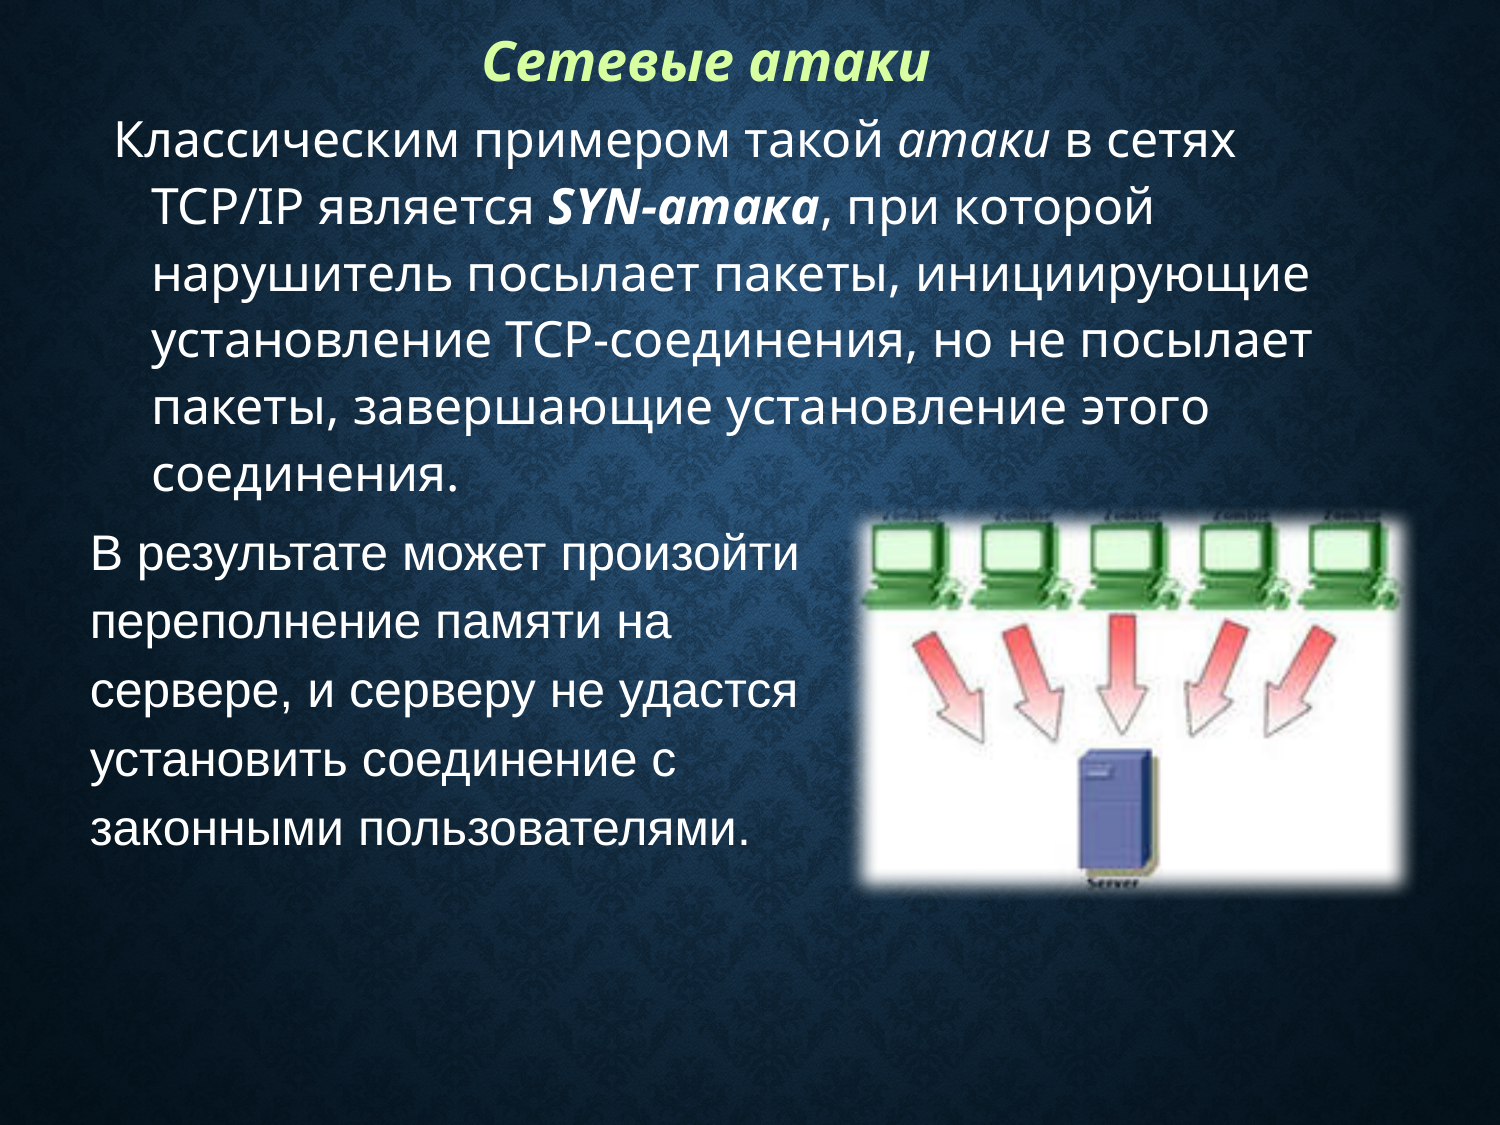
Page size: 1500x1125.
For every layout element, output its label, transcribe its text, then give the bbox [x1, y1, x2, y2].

list Классическим примером такой атаки в сетях TCP/IP является SYN-атака, при которой нарушитель посылает пакеты, инициирующие установление ТСР-соединения, но не посылает пакеты, завершающие установление этого соединения. [23, 93, 1418, 434]
text_box Сетевые атаки [466, 17, 1013, 100]
picture [843, 503, 1421, 903]
text_box В результате может произойти переполнение памяти на сервере, и серверу не удастся установить соединение с законными пользователями. [0, 503, 821, 863]
